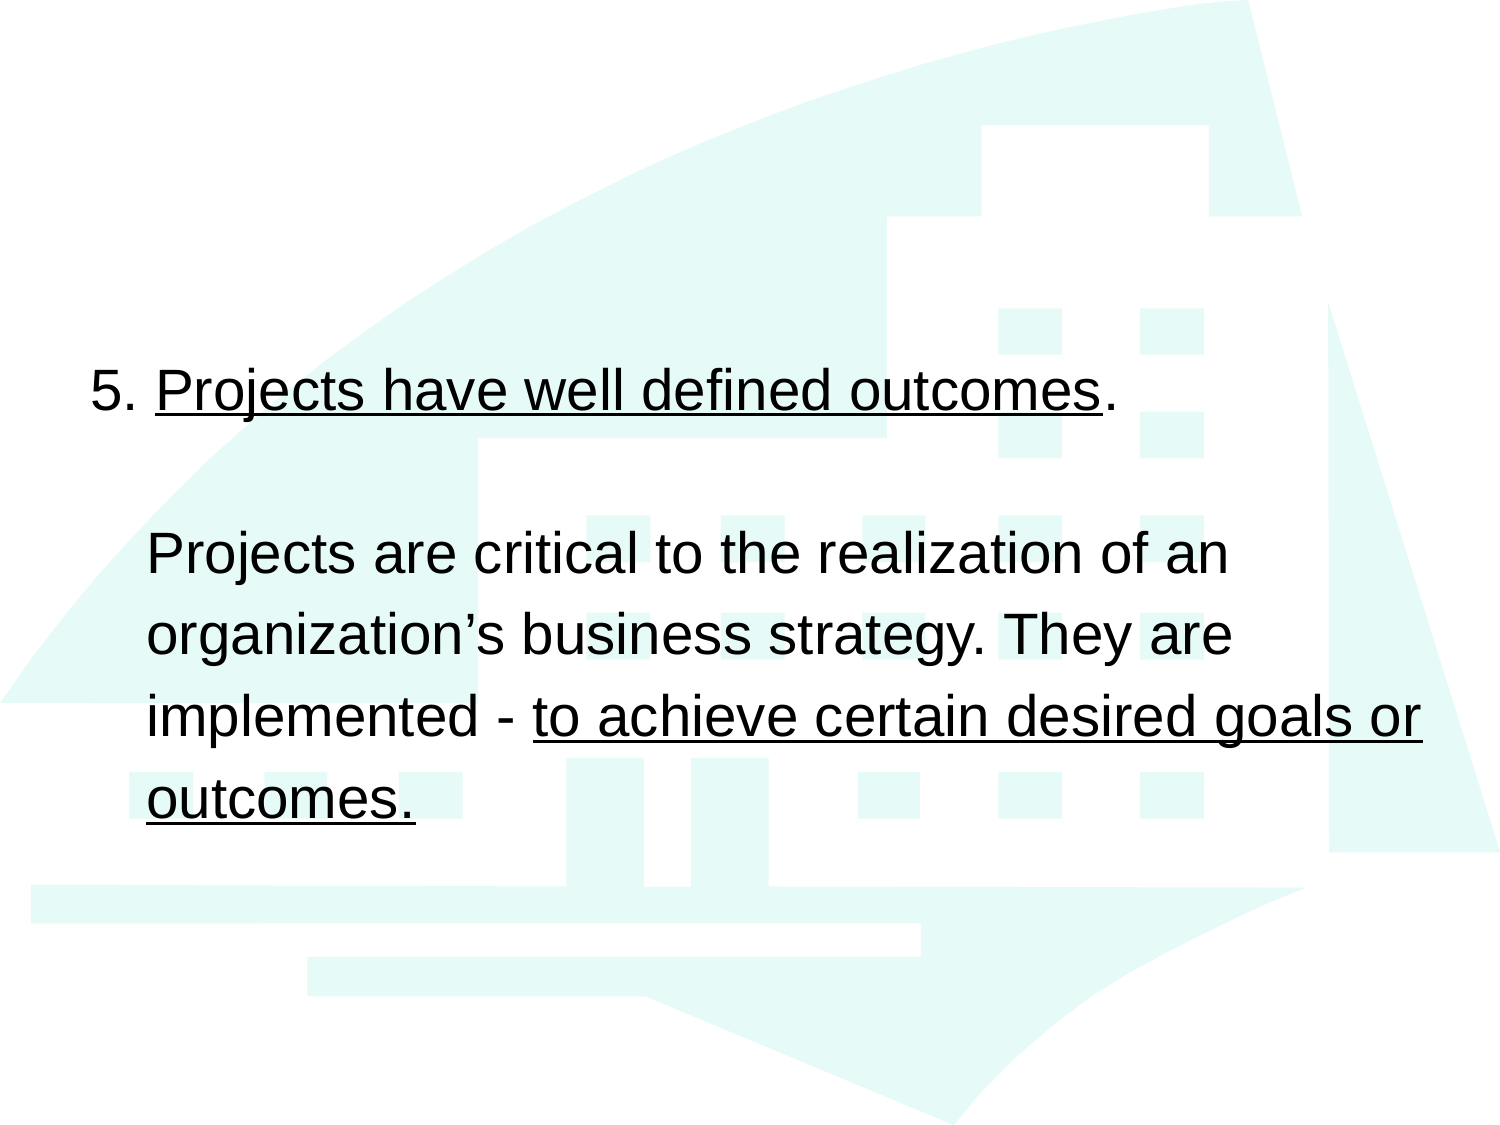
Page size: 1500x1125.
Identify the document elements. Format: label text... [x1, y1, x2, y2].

list 5. Projects have well defined outcomes. Projects are critical to the realization of an organization’s business strategy. They are implemented - to achieve certain desired goals or outcomes. [75, 262, 1447, 1005]
